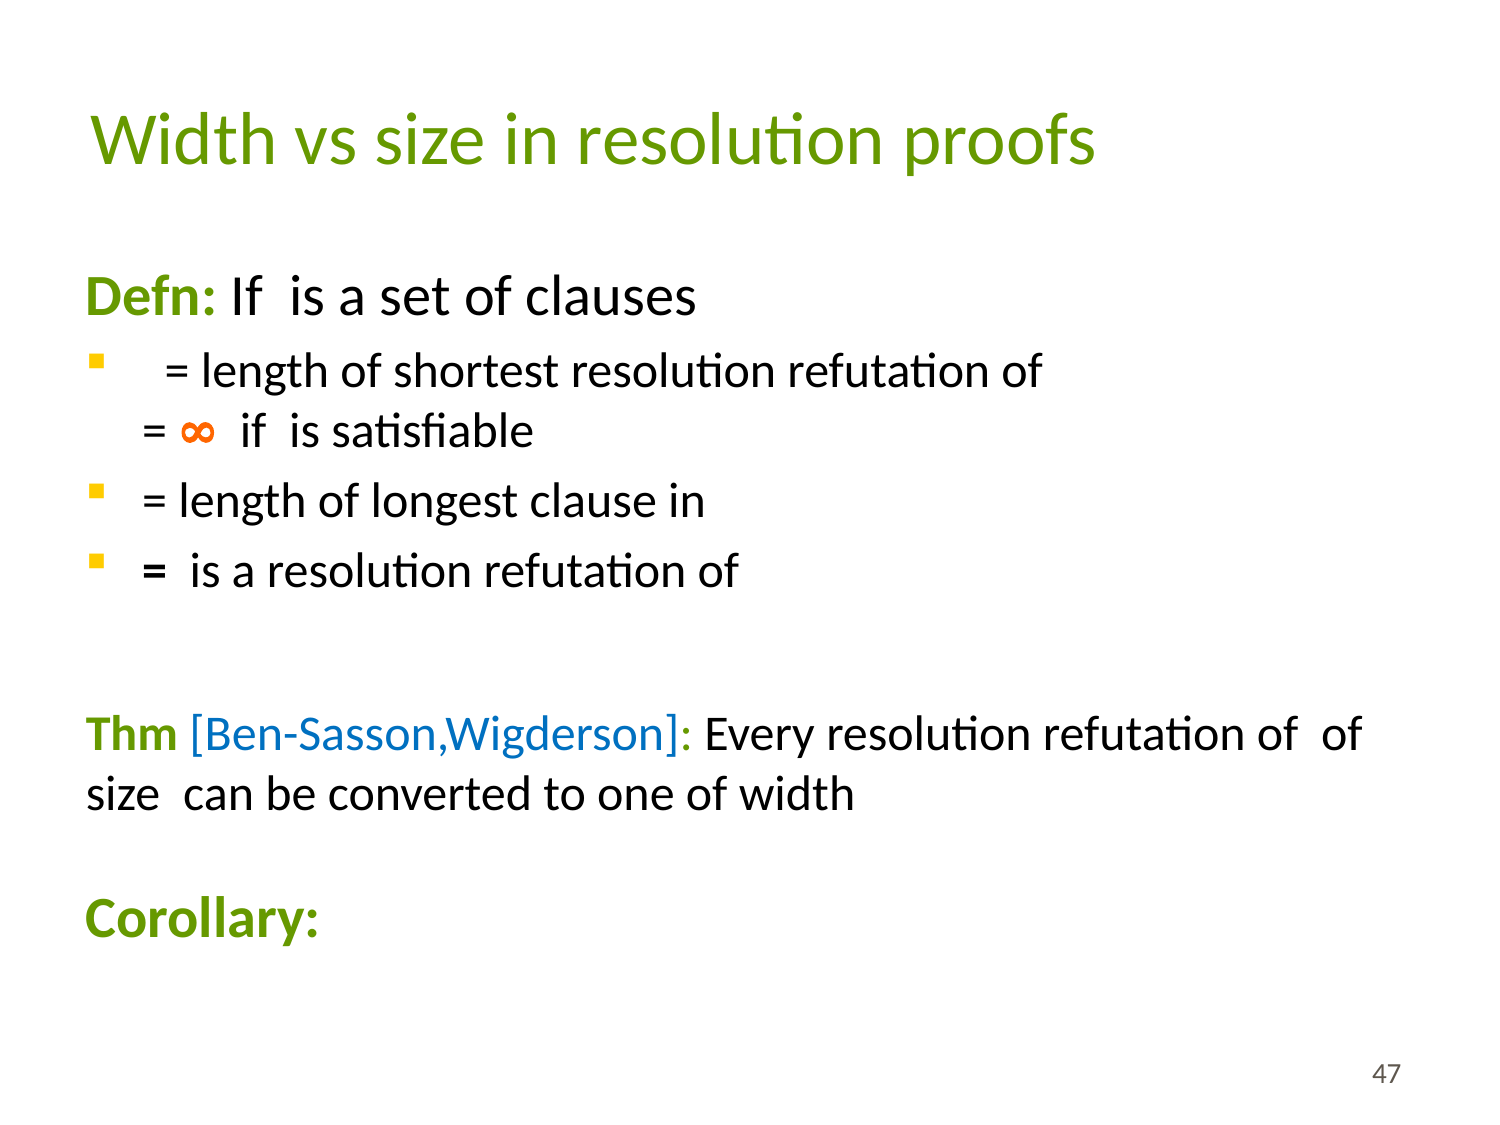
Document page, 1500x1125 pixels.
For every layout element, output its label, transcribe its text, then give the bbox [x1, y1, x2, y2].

title Width vs size in resolution proofs [75, 37, 1350, 188]
slide_number 47 [1104, 1037, 1417, 1097]
